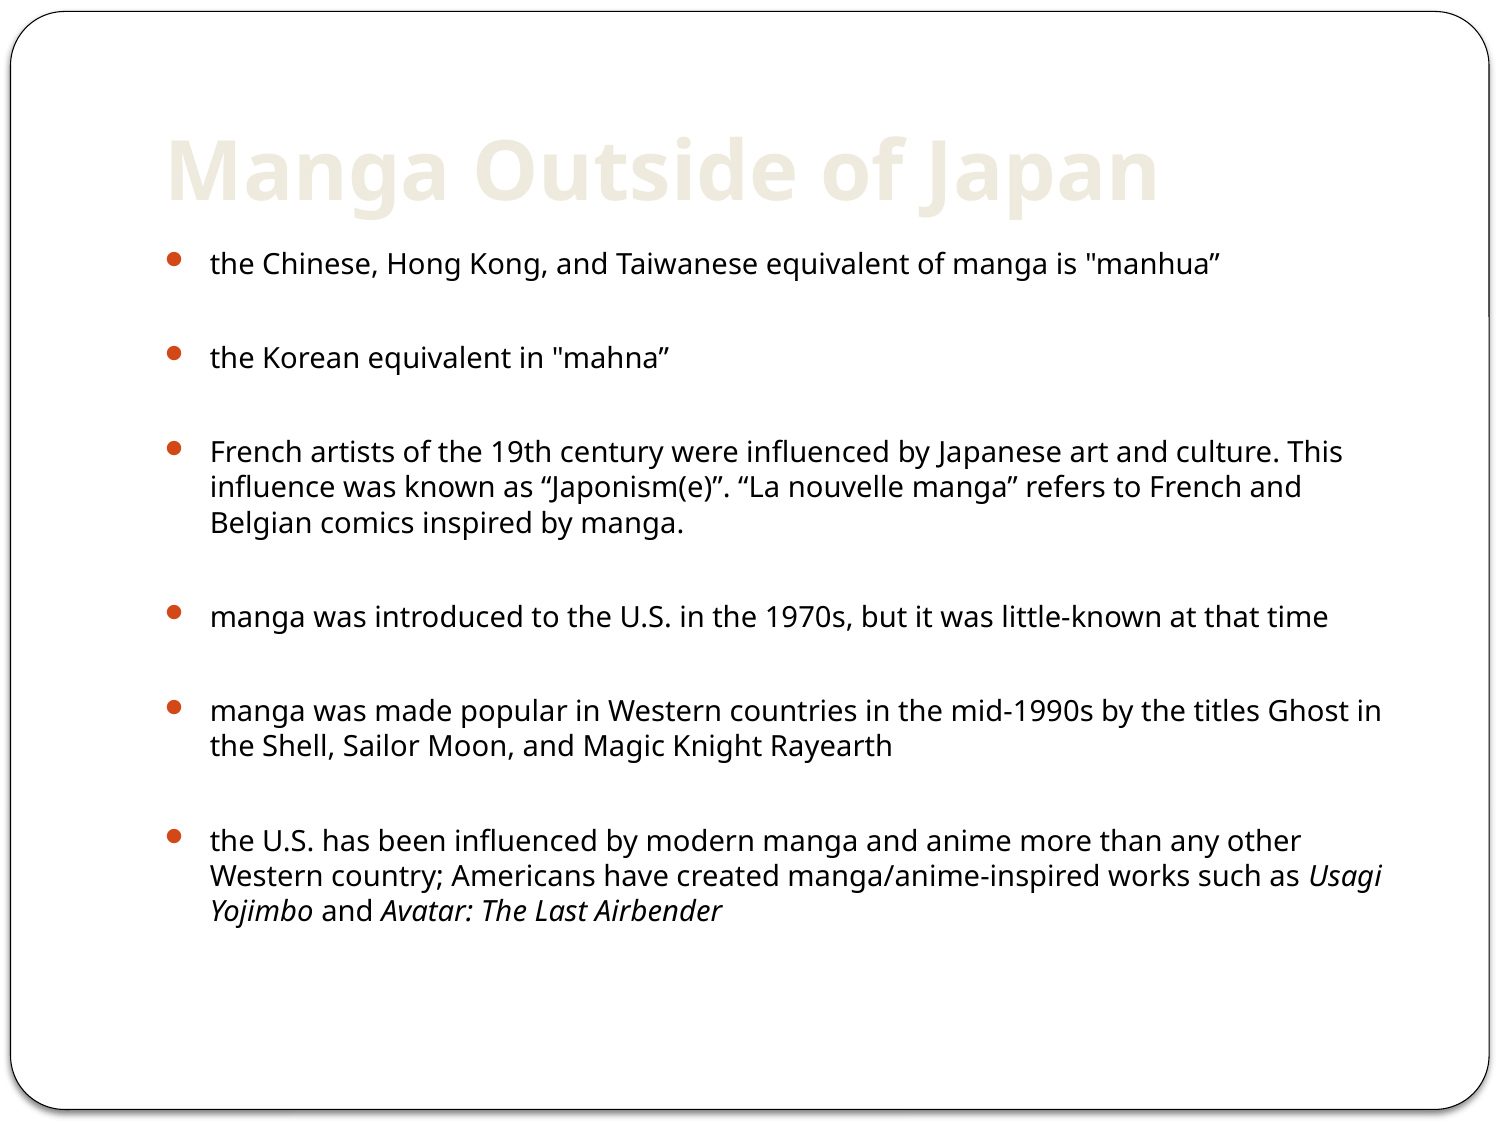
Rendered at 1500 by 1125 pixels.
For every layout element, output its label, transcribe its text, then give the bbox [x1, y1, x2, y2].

list the Chinese, Hong Kong, and Taiwanese equivalent of manga is "manhua” the Korean equivalent in "mahna” French artists of the 19th century were influenced by Japanese art and culture. This influence was known as “Japonism(e)”. “La nouvelle manga” refers to French and Belgian comics inspired by manga. manga was introduced to the U.S. in the 1970s, but it was little-known at that time manga was made popular in Western countries in the mid-1990s by the titles Ghost in the Shell, Sailor Moon, and Magic Knight Rayearth the U.S. has been influenced by modern manga and anime more than any other Western country; Americans have created manga/anime-inspired works such as Usagi Yojimbo and Avatar: The Last Airbender [150, 237, 1425, 988]
title Manga Outside of Japan [150, 45, 1425, 233]
